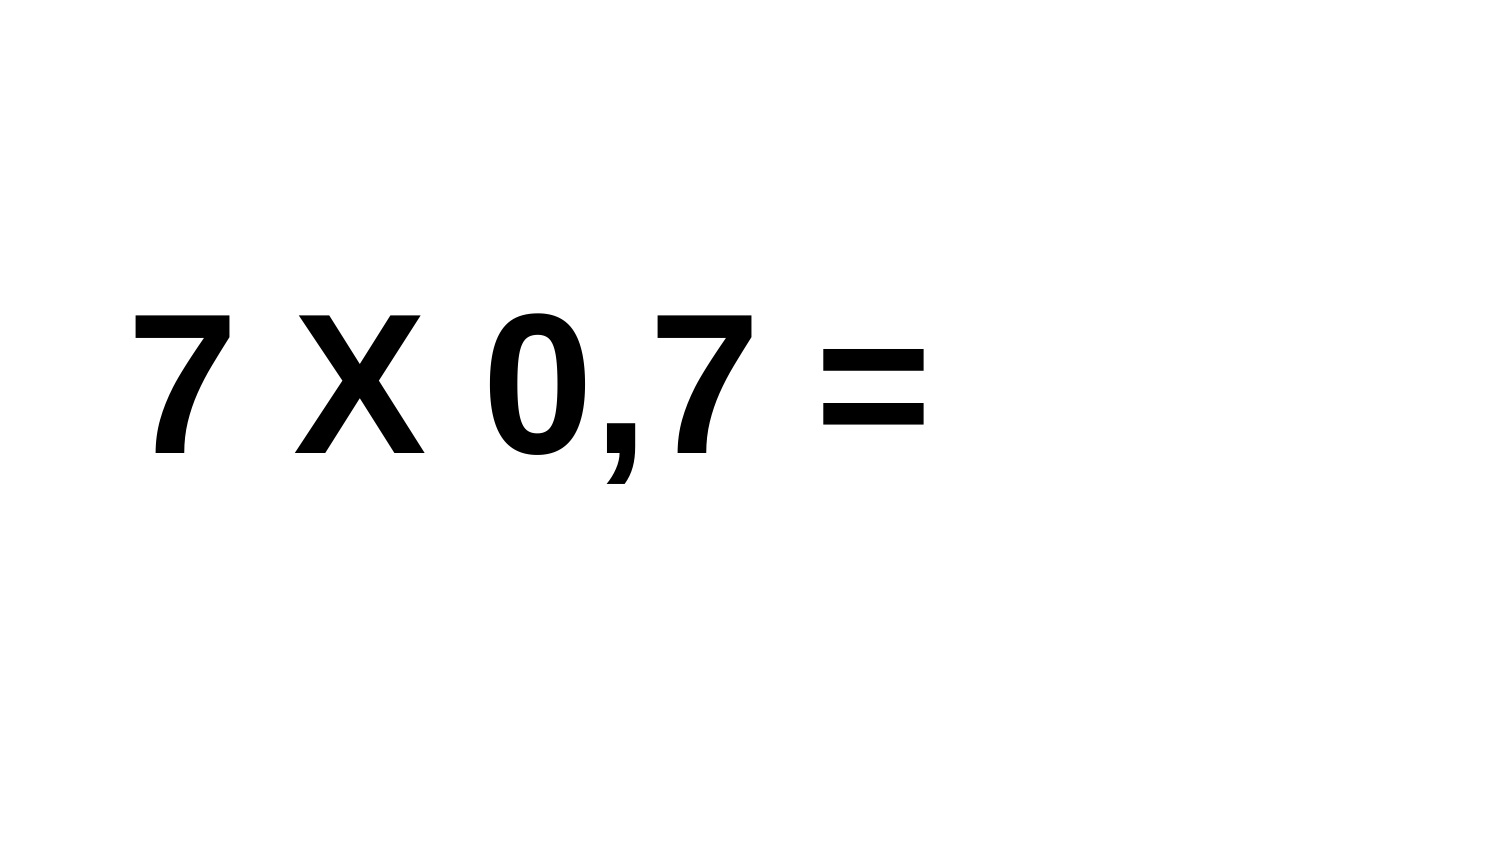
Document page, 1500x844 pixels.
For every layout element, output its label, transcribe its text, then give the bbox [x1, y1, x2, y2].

text_box 7 X 0,7 = [112, 235, 1388, 509]
